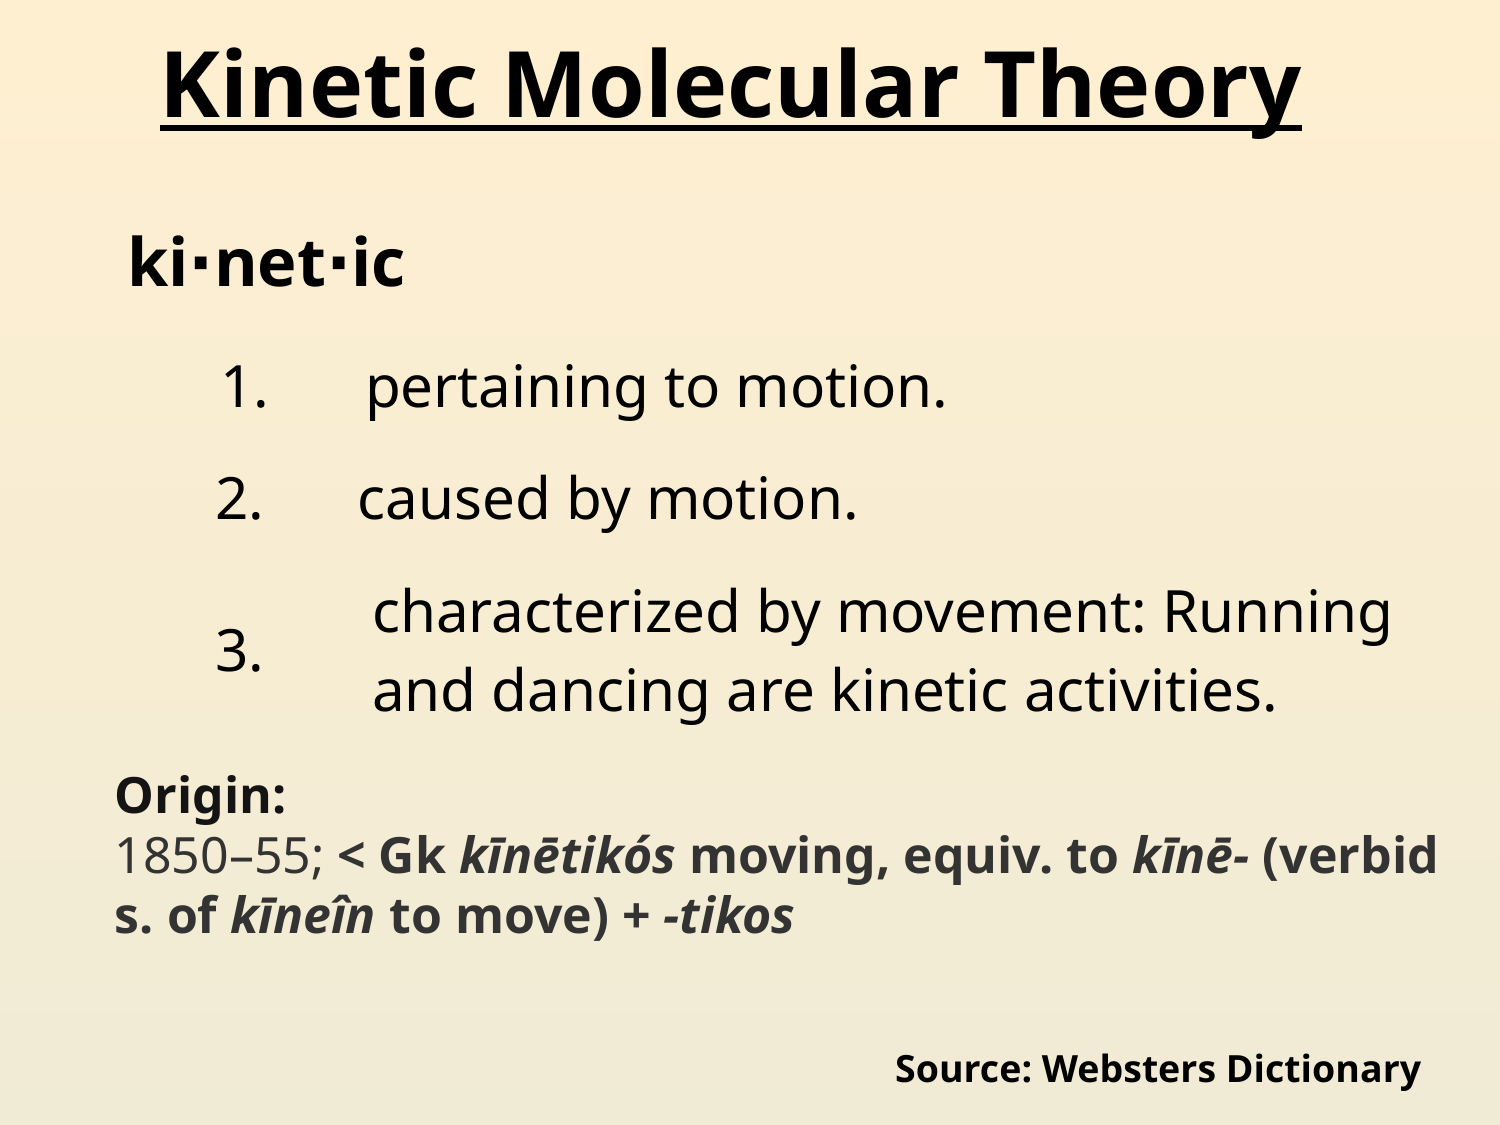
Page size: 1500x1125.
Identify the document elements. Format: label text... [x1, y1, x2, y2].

text_box Source: Websters Dictionary [880, 1037, 1437, 1098]
table_header 2. [200, 450, 313, 544]
table_header 1. [205, 368, 350, 432]
table_header caused by motion. [313, 450, 887, 544]
text_box Origin: 1850–55; < Gk kīnētikós moving, equiv. to kīnē- (verbid s. of kīneîn to move) + -tikos [99, 763, 1463, 946]
table_header 3. [200, 563, 357, 736]
table_header characterized by movement: Running and dancing are kinetic activities. [357, 563, 1462, 736]
text_box ki⋅net⋅ic [112, 212, 450, 368]
table_header pertaining to motion. [350, 338, 1037, 432]
title Kinetic Molecular Theory [0, 0, 1463, 163]
